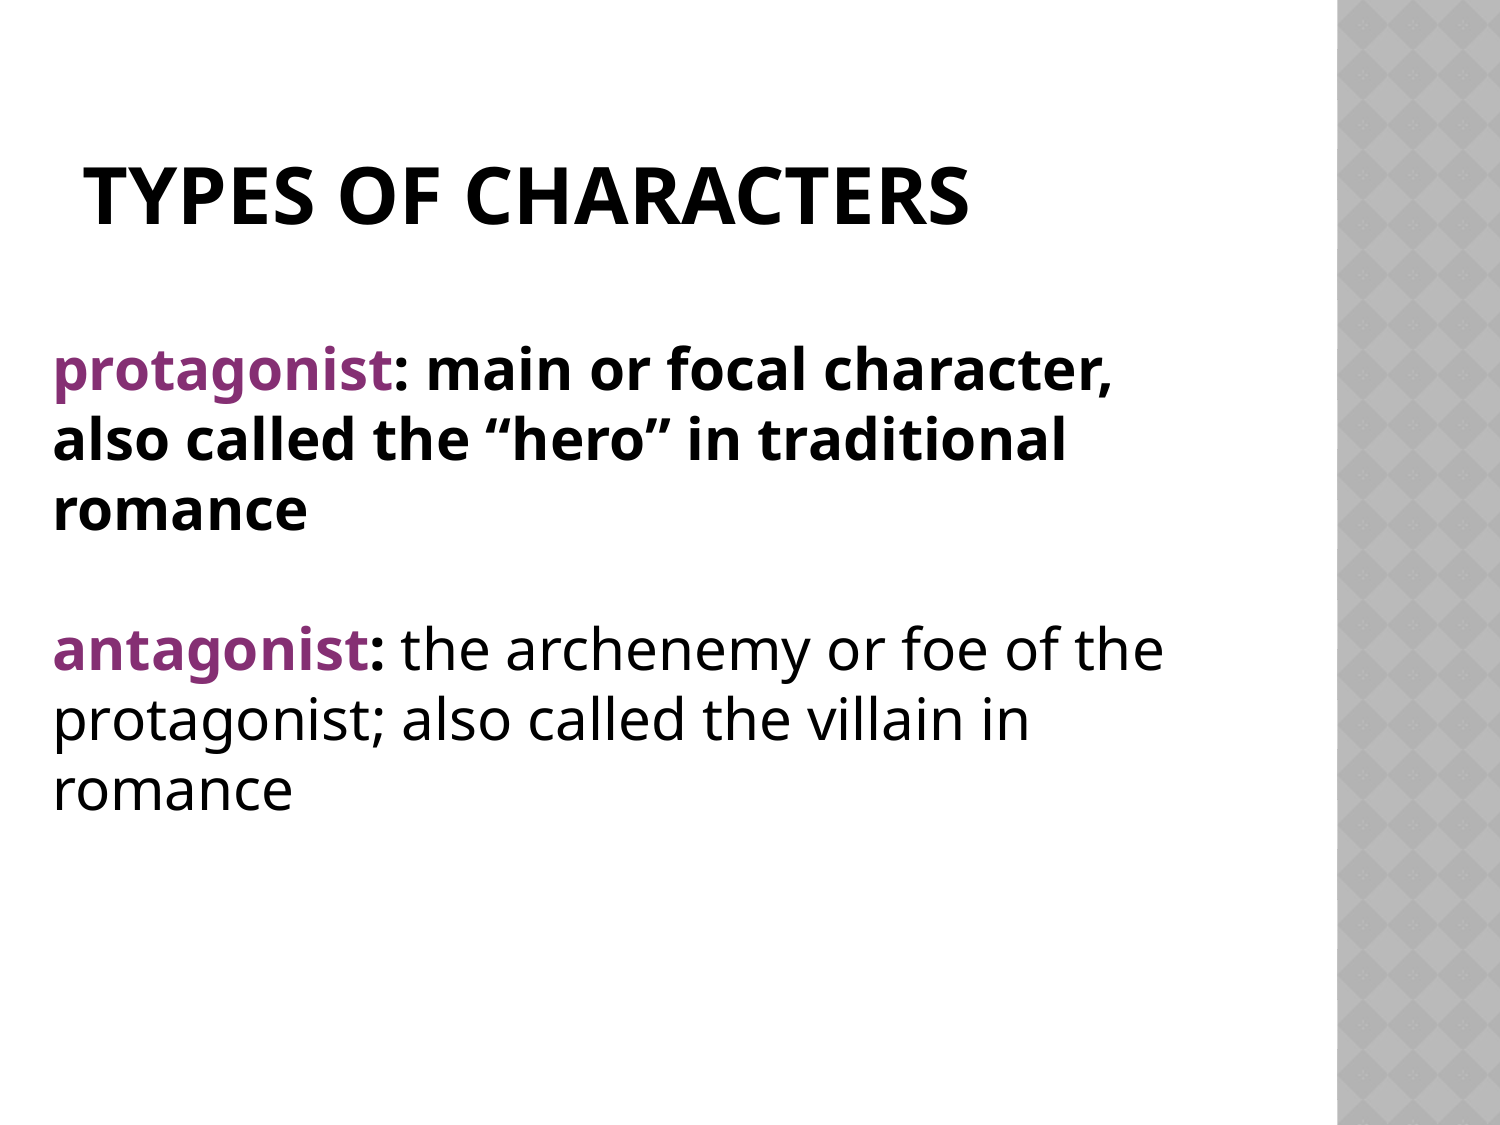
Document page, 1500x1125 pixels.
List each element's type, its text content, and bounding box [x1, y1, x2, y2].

title Types of characters [75, 52, 1263, 240]
text_box protagonist: main or focal character, also called the “hero” in traditional romance antagonist: the archenemy or foe of the protagonist; also called the villain in romance [37, 324, 1263, 970]
